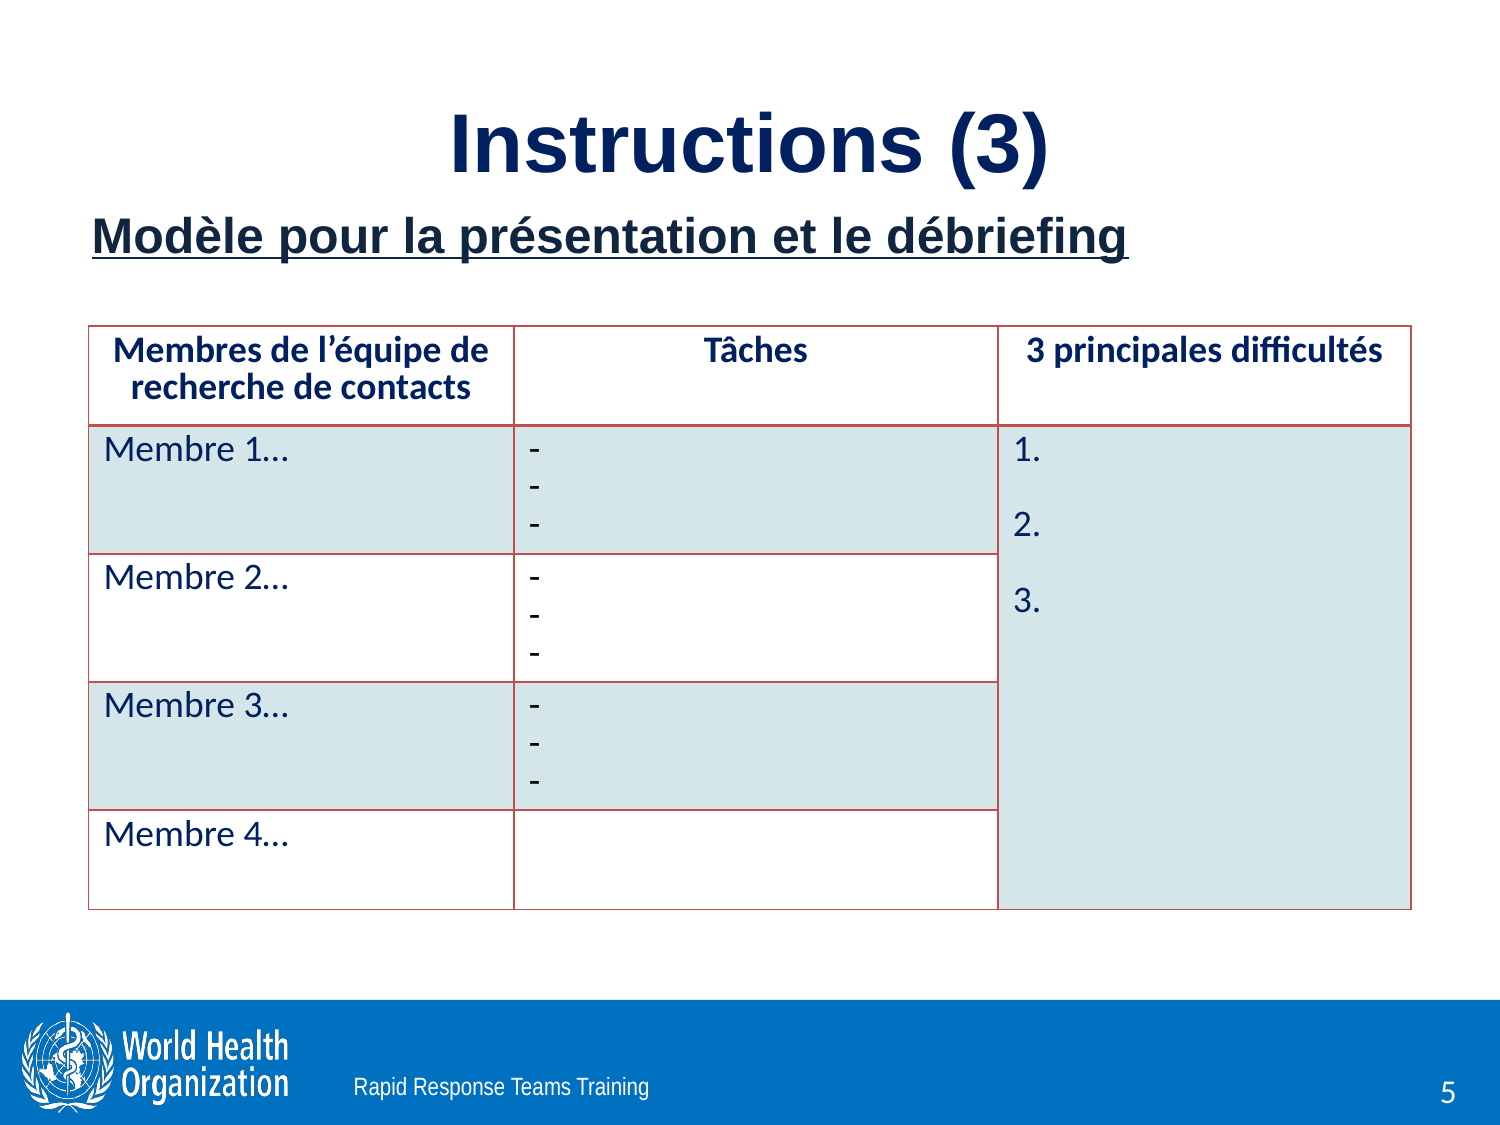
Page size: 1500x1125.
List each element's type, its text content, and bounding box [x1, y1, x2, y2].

table_cell - - - [515, 683, 997, 809]
table_cell Membre 4… [89, 811, 513, 909]
picture [21, 1012, 288, 1113]
table_cell - - - [515, 555, 997, 681]
table_cell Membre 2… [89, 555, 513, 681]
list Modèle pour la présentation et le débriefing [76, 196, 1427, 939]
table_cell 1. 2. 3. [999, 427, 1410, 909]
table_cell - - - [515, 427, 997, 553]
table_header Membres de l’équipe de recherche de contacts [89, 327, 513, 424]
table_header Tâches [515, 327, 997, 424]
table_cell Membre 1… [89, 427, 513, 553]
table_cell Membre 3… [89, 683, 513, 809]
table_cell [515, 811, 997, 909]
title Instructions (3) [75, 45, 1425, 233]
table_header 3 principales difficultés [999, 327, 1410, 424]
